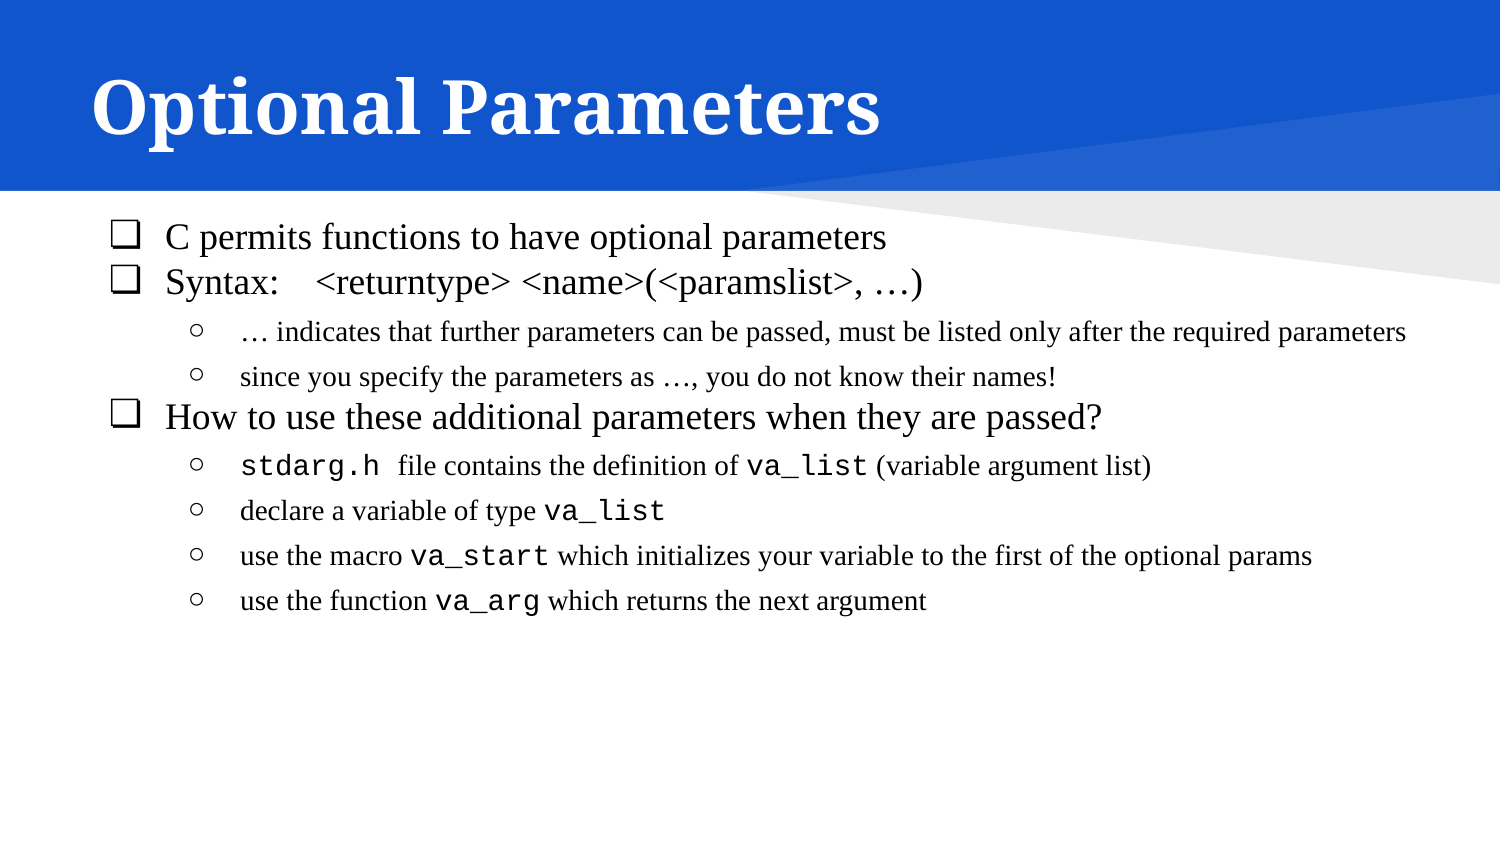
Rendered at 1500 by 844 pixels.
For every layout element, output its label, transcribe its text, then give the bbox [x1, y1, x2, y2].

list C permits functions to have optional parameters Syntax: <returntype> <name>(<paramslist>, …) … indicates that further parameters can be passed, must be listed only after the required parameters since you specify the parameters as …, you do not know their names! How to use these additional parameters when they are passed? stdarg.h file contains the definition of va_list (variable argument list) declare a variable of type va_list use the macro va_start which initializes your variable to the first of the optional params use the function va_arg which returns the next argument [75, 196, 1425, 808]
title Optional Parameters [75, 33, 1425, 175]
